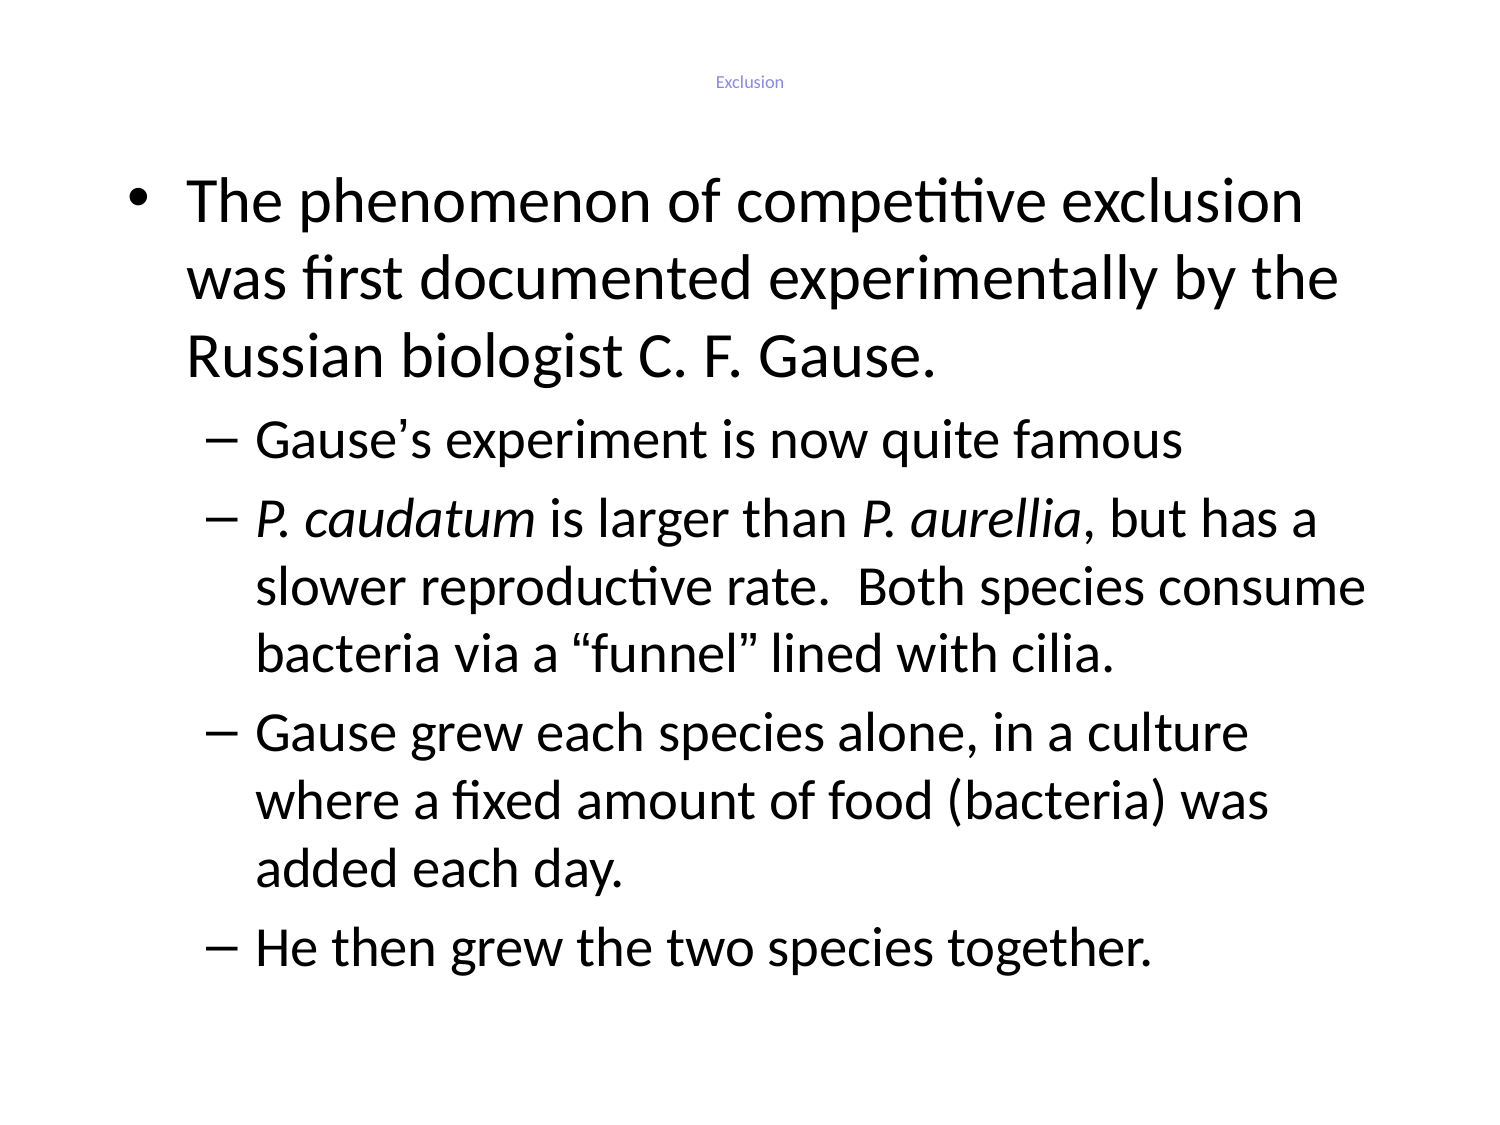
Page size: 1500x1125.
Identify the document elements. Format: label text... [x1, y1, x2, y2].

title Exclusion [112, 62, 1388, 100]
list The phenomenon of competitive exclusion was first documented experimentally by the Russian biologist C. F. Gause. Gause’s experiment is now quite famous P. caudatum is larger than P. aurellia, but has a slower reproductive rate. Both species consume bacteria via a “funnel” lined with cilia. Gause grew each species alone, in a culture where a fixed amount of food (bacteria) was added each day. He then grew the two species together. [112, 149, 1388, 1000]
